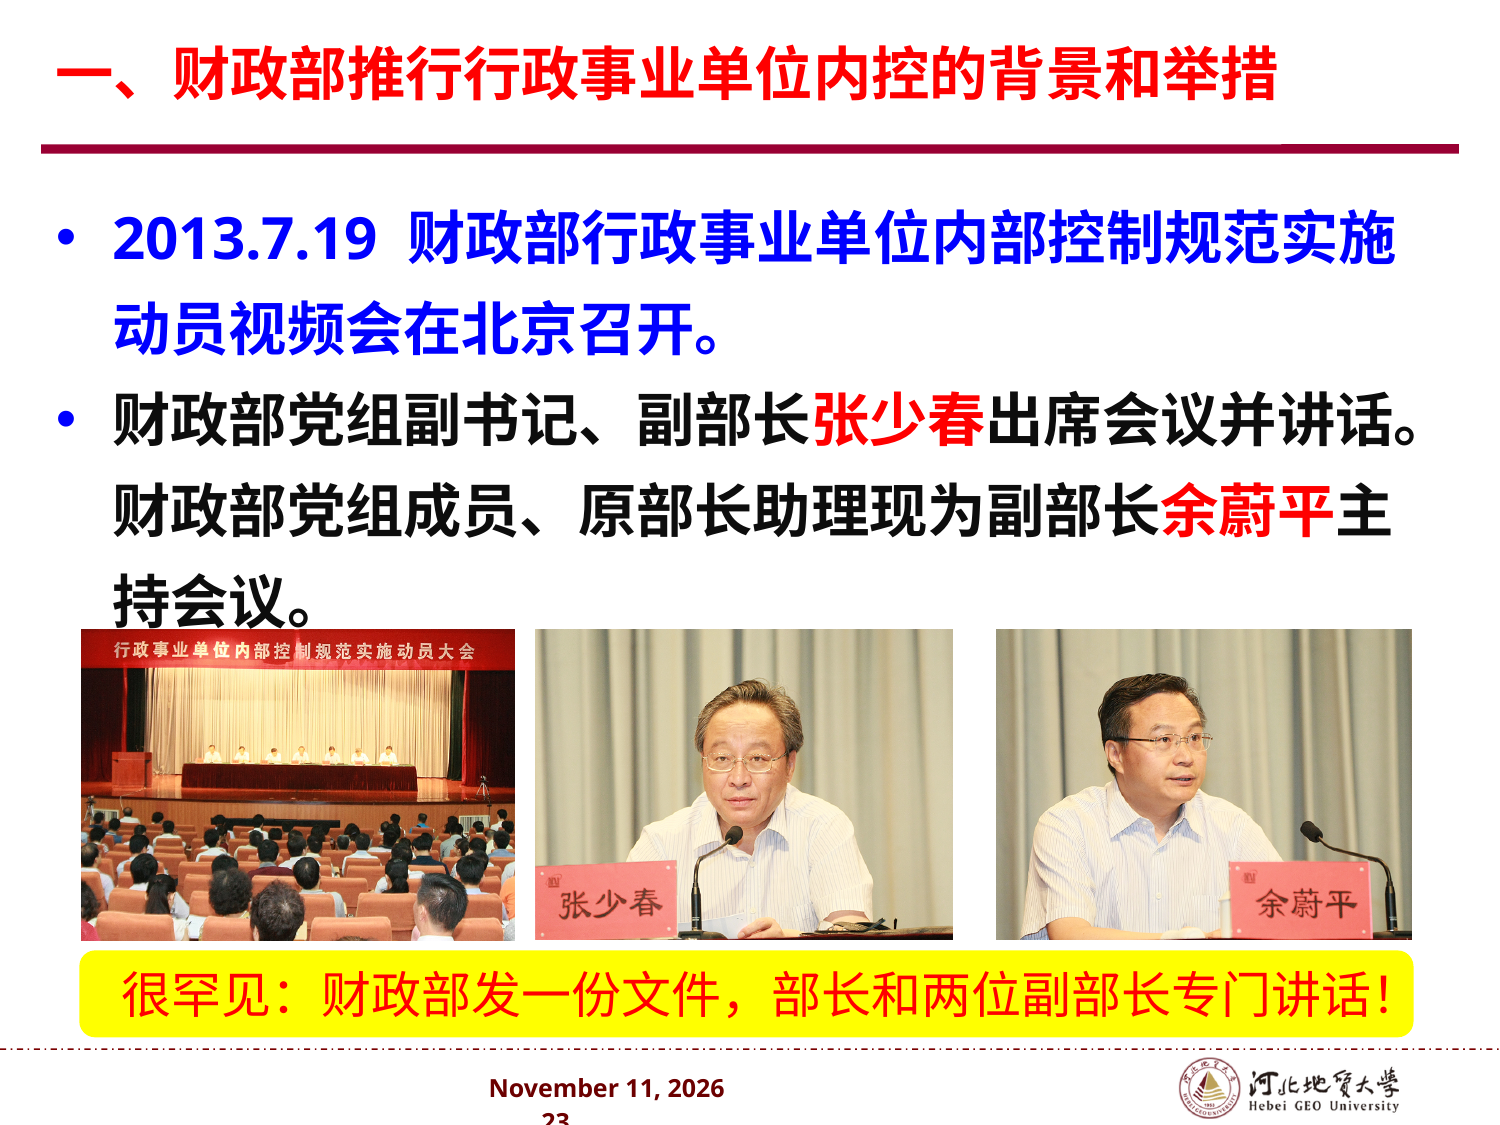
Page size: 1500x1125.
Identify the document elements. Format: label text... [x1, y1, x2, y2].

picture [1159, 1049, 1420, 1125]
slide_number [473, 1064, 990, 1109]
picture [535, 629, 953, 940]
text_box 2013.7.19 财政部行政事业单位内部控制规范实施动员视频会在北京召开。 财政部党组副书记、副部长张少春出席会议并讲话。财政部党组成员、原部长助理现为副部长余蔚平主持会议。 [41, 172, 1459, 1035]
picture [996, 629, 1412, 941]
picture [81, 629, 516, 941]
text_box 一、财政部推行行政事业单位内控的背景和举措 [41, 19, 1459, 126]
text_box 很罕见：财政部发一份文件，部长和两位副部长专门讲话！ [79, 950, 1414, 1038]
